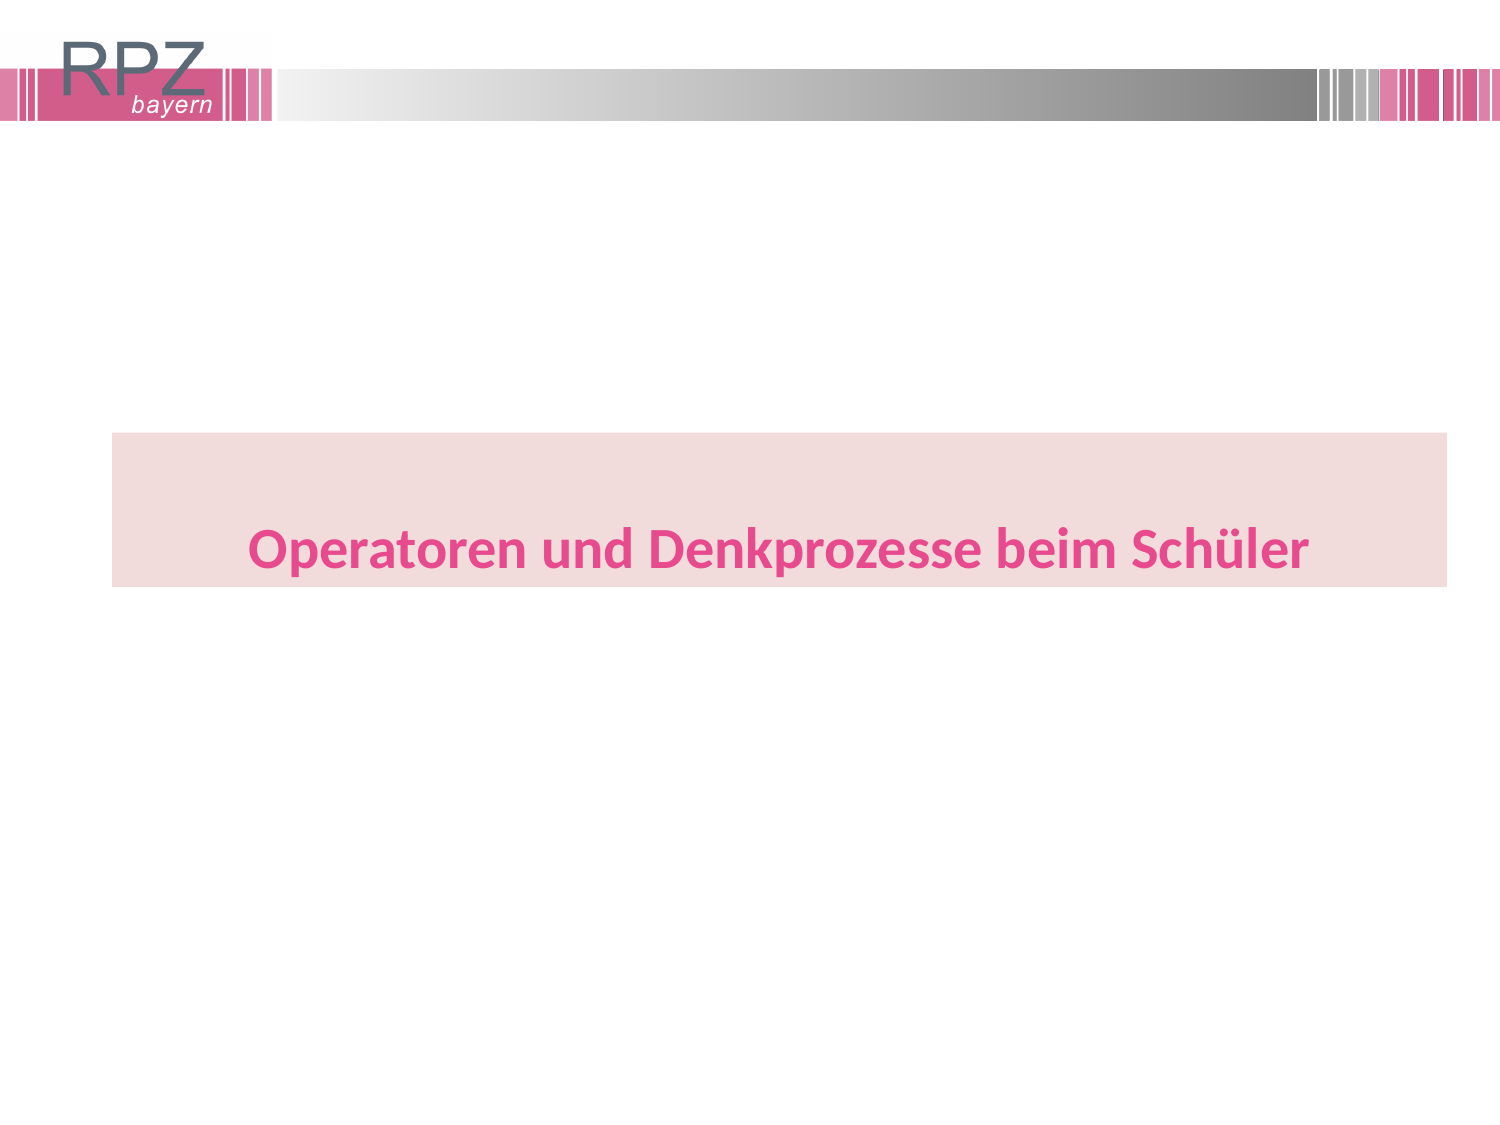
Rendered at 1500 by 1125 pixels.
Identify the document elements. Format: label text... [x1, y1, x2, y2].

picture [0, 31, 272, 121]
picture [1319, 69, 1379, 121]
text_box Operatoren und Denkprozesse beim Schüler [112, 432, 1447, 588]
picture [1380, 69, 1439, 121]
picture [1443, 69, 1500, 121]
